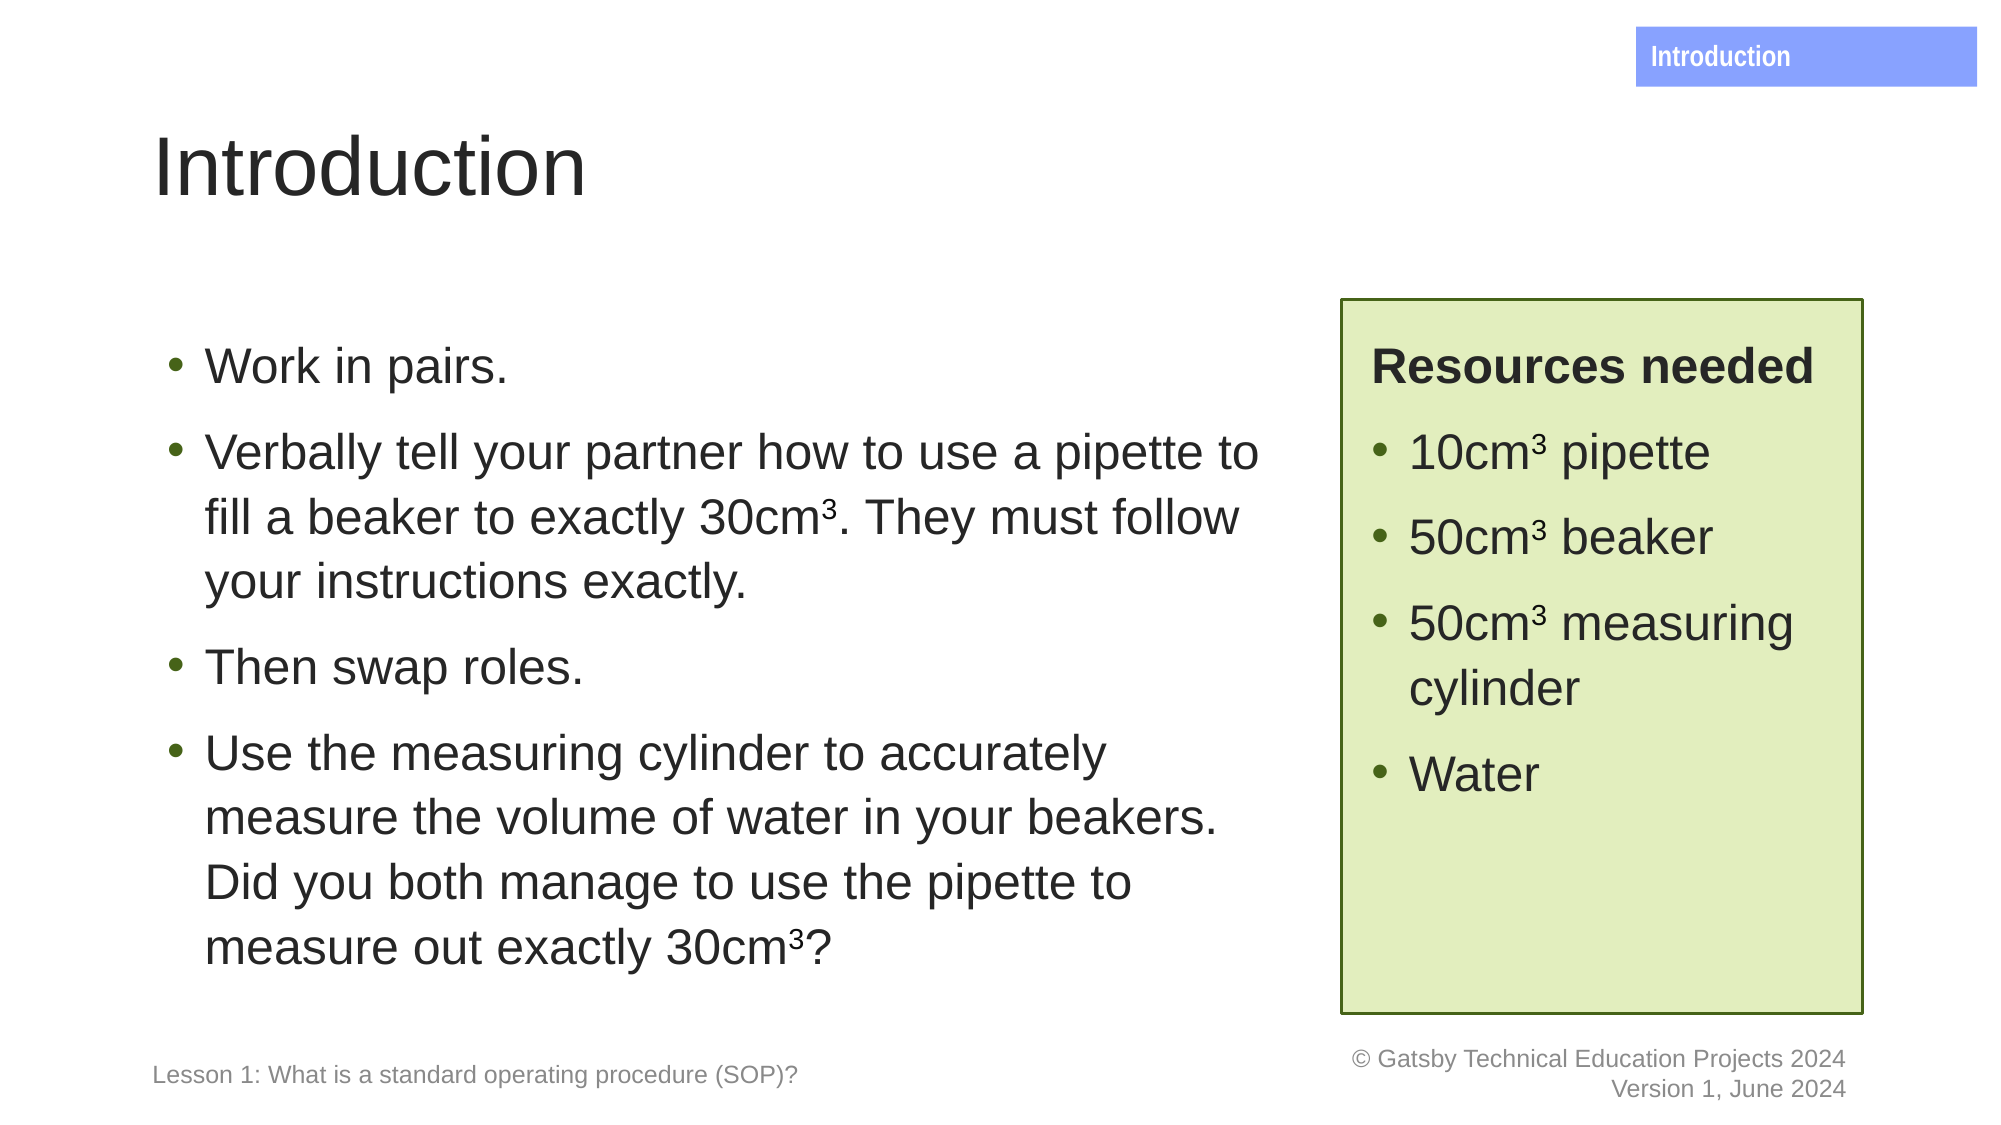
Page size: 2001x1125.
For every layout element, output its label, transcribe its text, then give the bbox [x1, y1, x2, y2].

list Lesson 1: What is a standard operating procedure (SOP)? [137, 1042, 829, 1103]
list Work in pairs. Verbally tell your partner how to use a pipette to fill a beaker to exactly 30cm3. They must follow your instructions exactly. Then swap roles. Use the measuring cylinder to accurately measure the volume of water in your beakers. Did you both manage to use the pipette to measure out exactly 30cm3? [137, 299, 1300, 1014]
title Introduction [137, 59, 1863, 278]
list Introduction [1636, 26, 1978, 87]
list Resources needed 10cm3 pipette 50cm3 beaker 50cm3 measuring cylinder Water [1340, 298, 1864, 1015]
